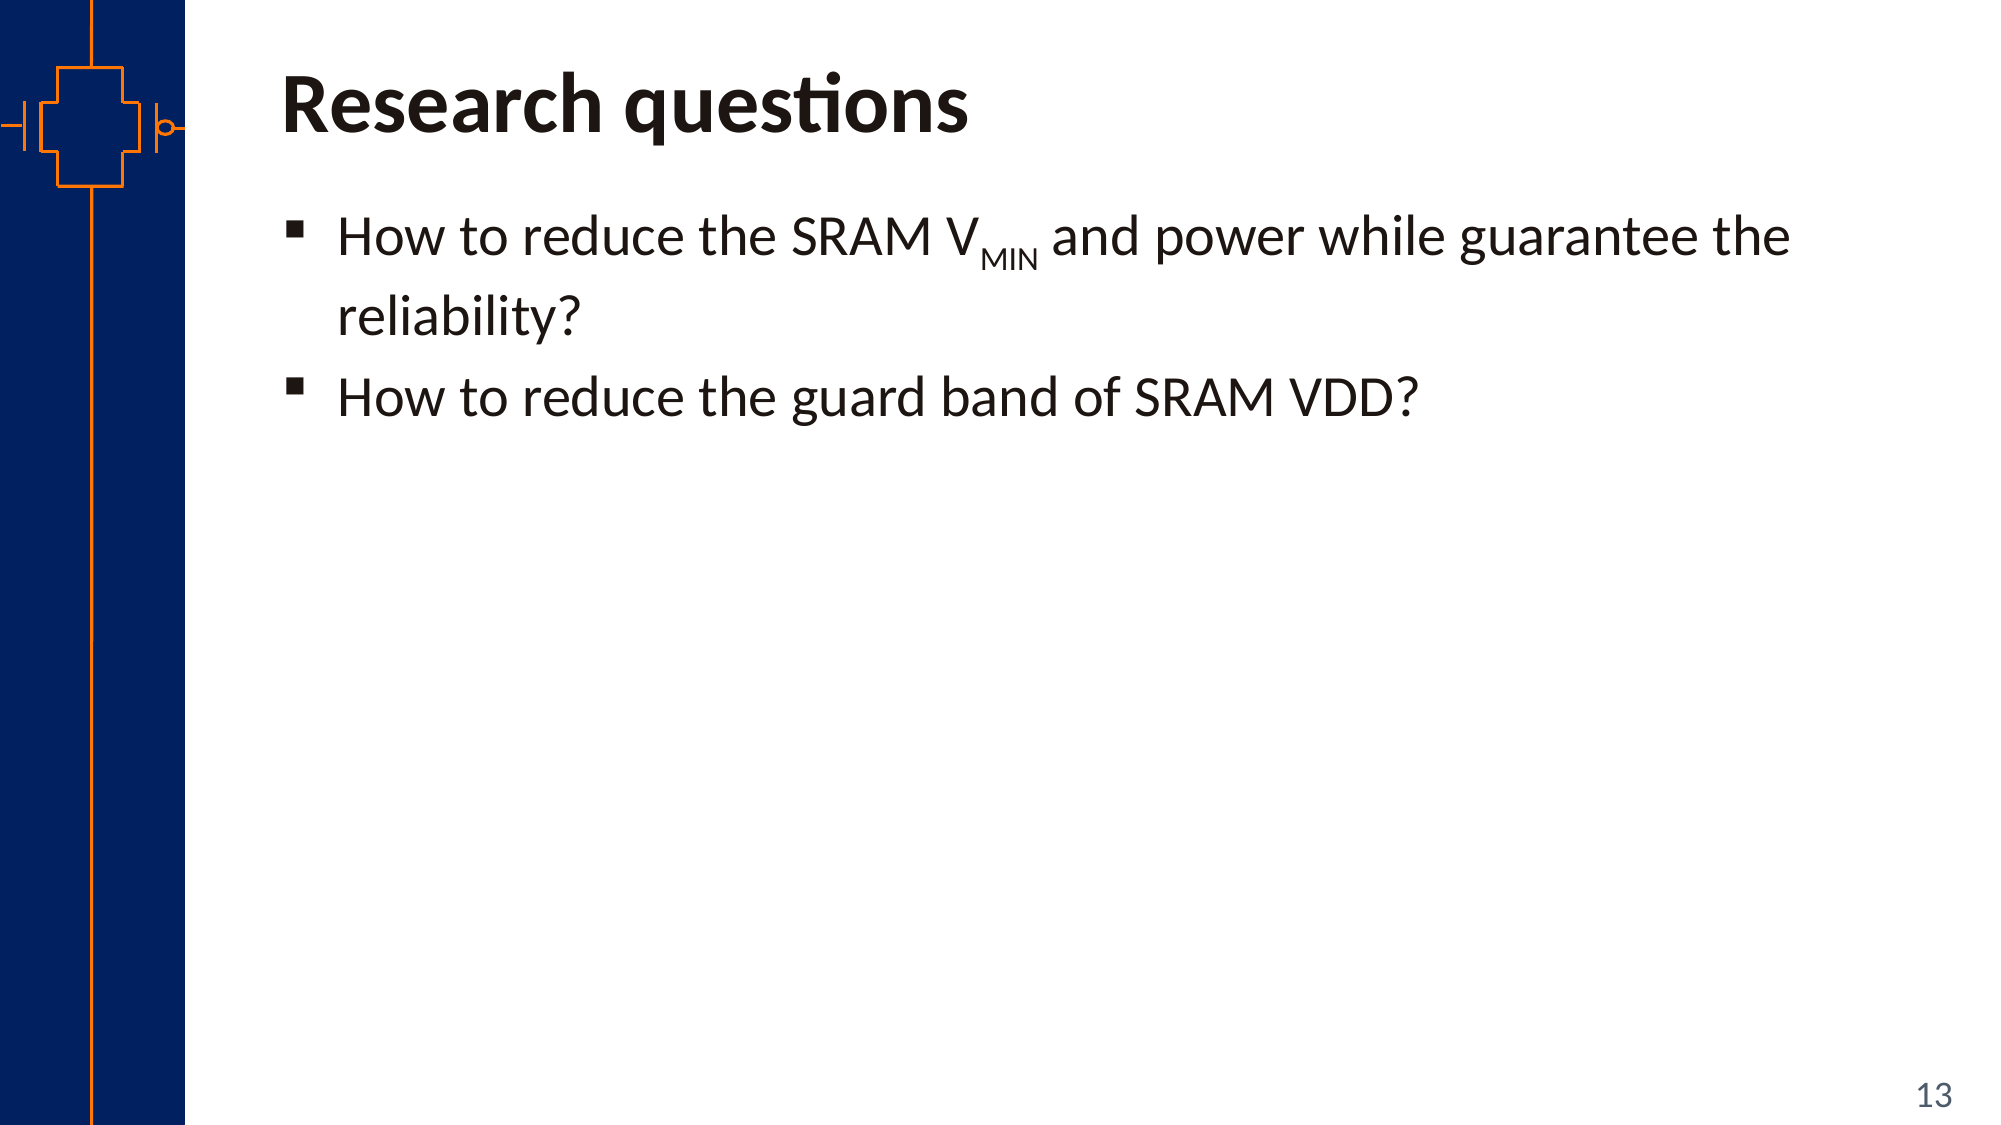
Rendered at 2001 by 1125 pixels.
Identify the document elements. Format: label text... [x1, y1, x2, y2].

title Research questions [266, 37, 1850, 157]
slide_number 13 [1899, 1062, 1984, 1123]
list How to reduce the SRAM VMIN and power while guarantee the reliability? How to reduce the guard band of SRAM VDD? [266, 189, 1900, 1049]
